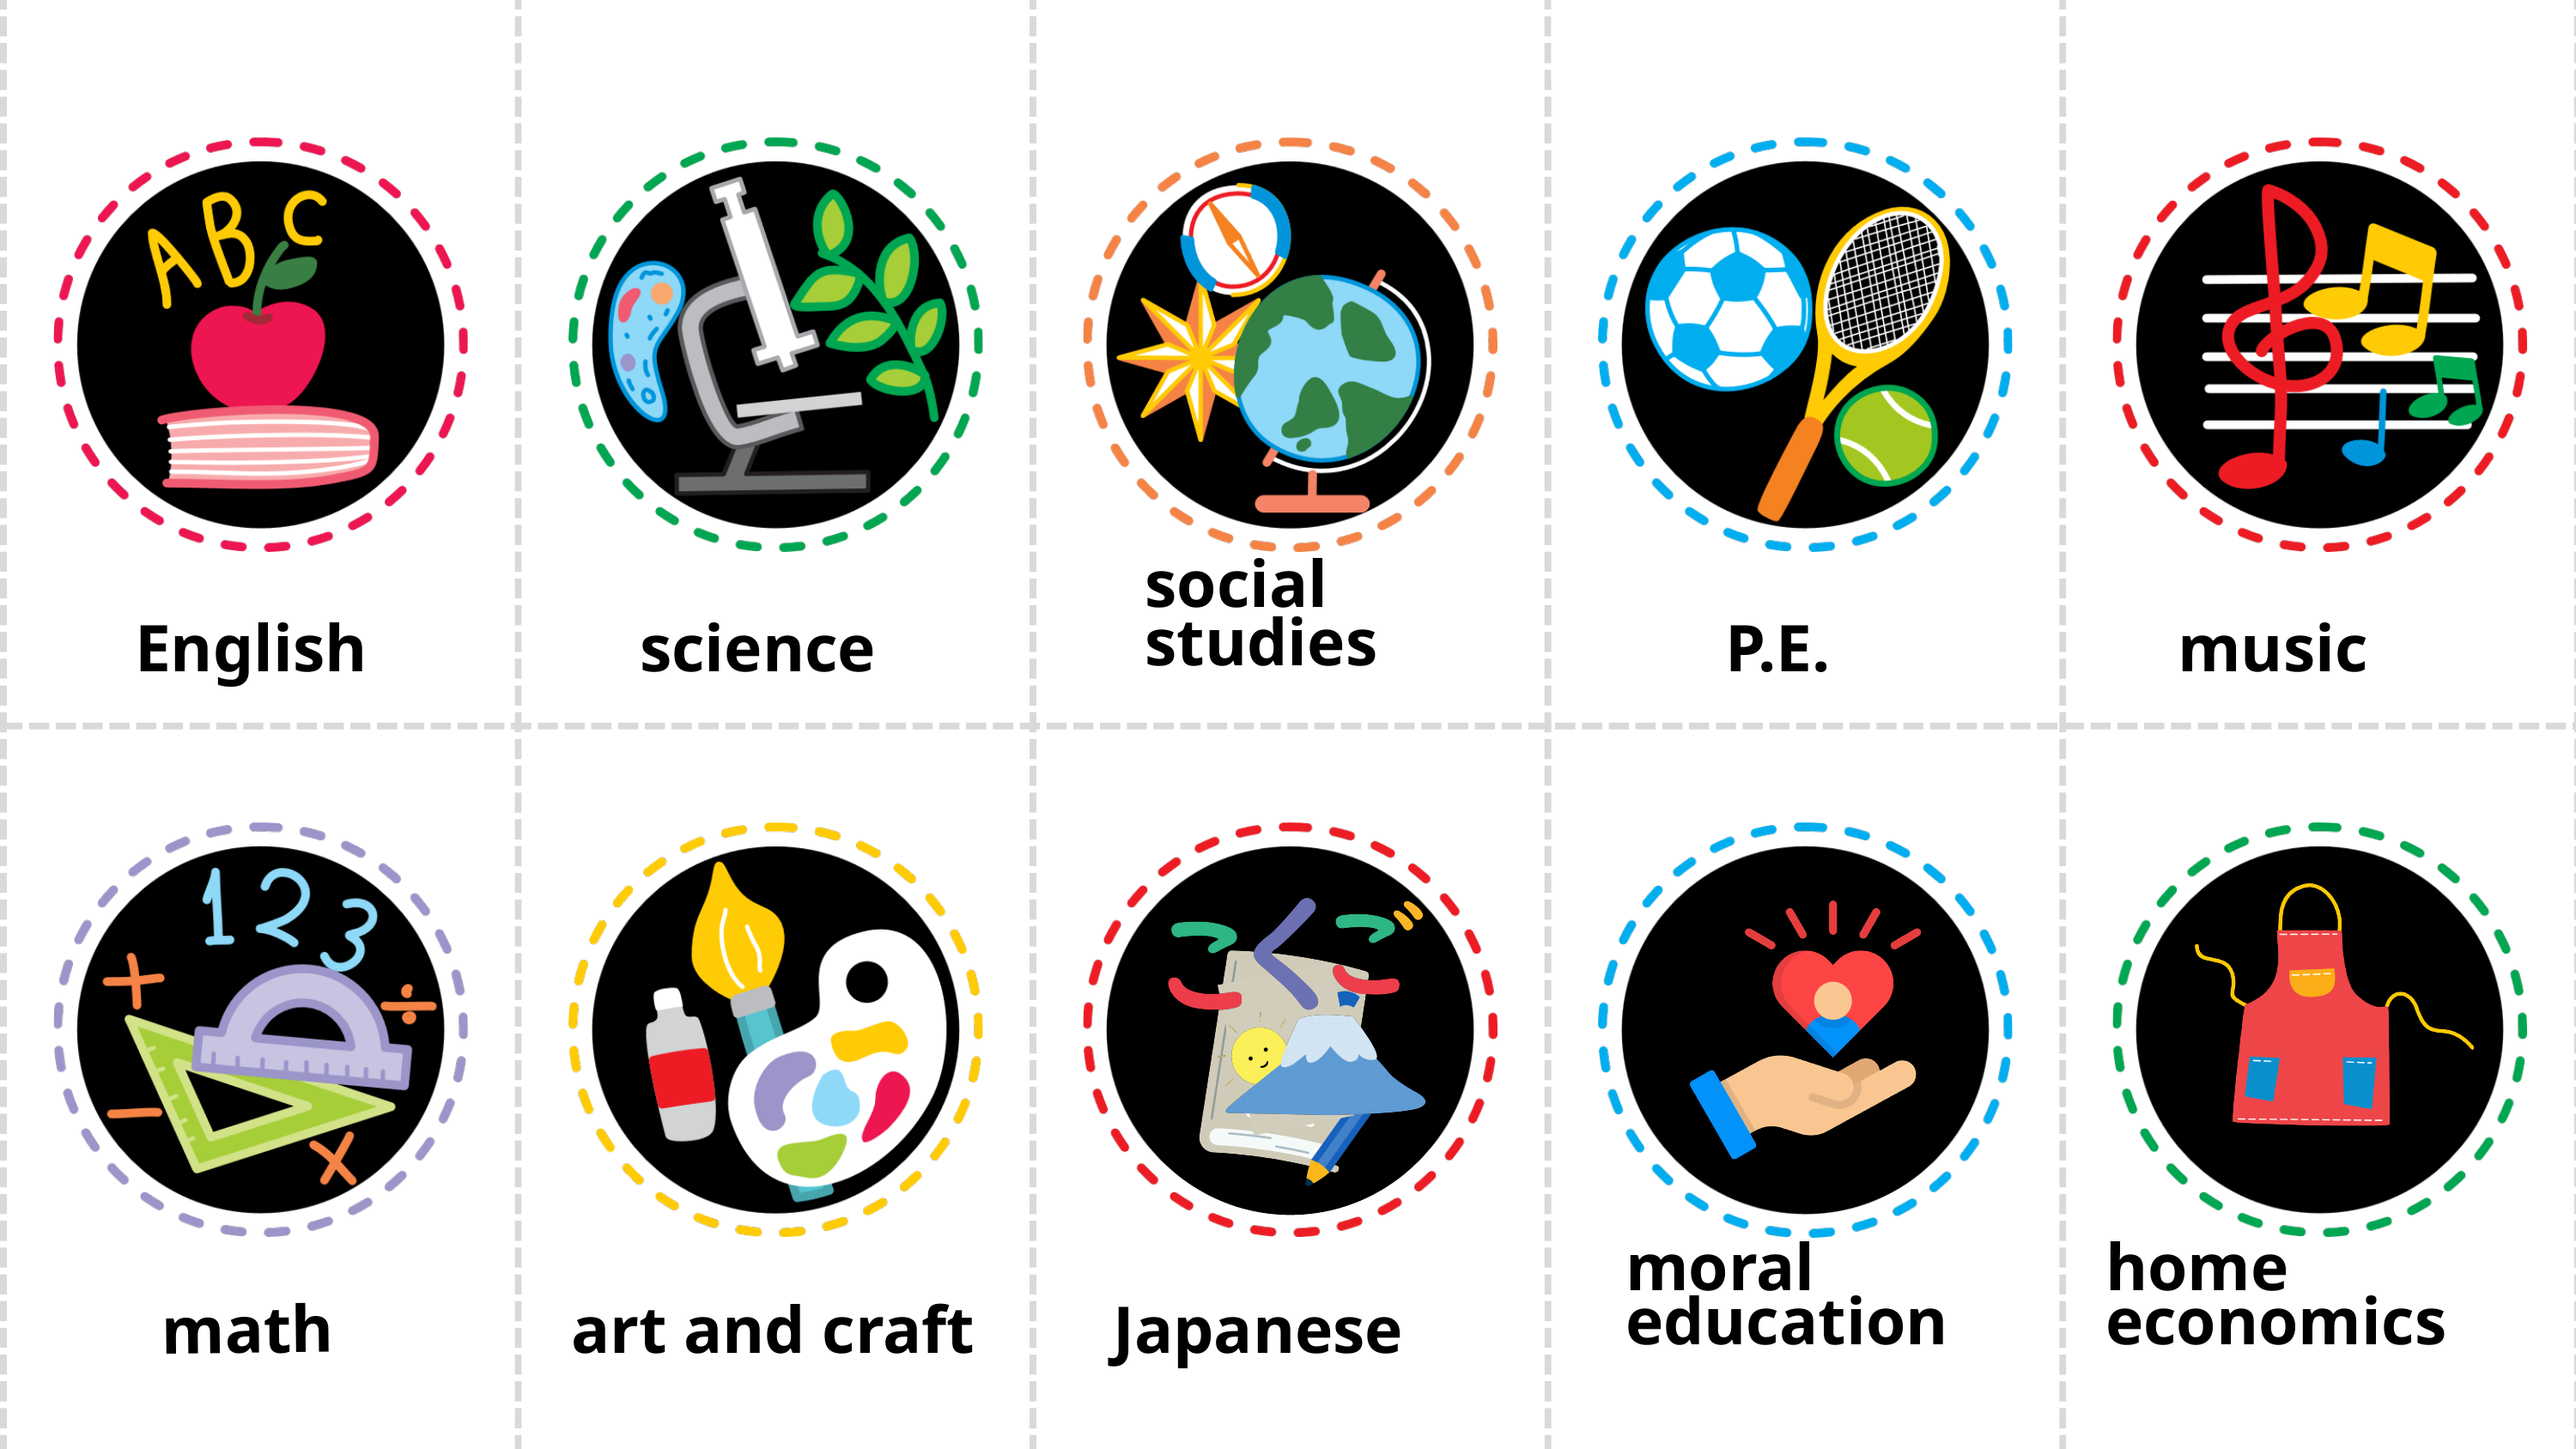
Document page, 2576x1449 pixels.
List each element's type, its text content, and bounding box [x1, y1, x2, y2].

text_box math [161, 1274, 352, 1367]
text_box [568, 822, 983, 1238]
text_box P.E. [1725, 594, 1842, 685]
text_box [1598, 137, 2013, 552]
text_box social studies [1145, 561, 1433, 679]
text_box [53, 822, 468, 1238]
text_box art and craft [571, 1276, 1007, 1367]
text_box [1597, 822, 2013, 1238]
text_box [1083, 822, 1498, 1238]
text_box [1083, 137, 1498, 552]
text_box science [640, 594, 899, 685]
text_box Japanese [1113, 1276, 1445, 1367]
text_box English [135, 594, 390, 685]
text_box [568, 137, 983, 552]
text_box music [2178, 594, 2404, 685]
text_box [53, 137, 468, 552]
text_box moral education [1625, 1249, 1985, 1358]
text_box [2112, 137, 2527, 552]
text_box home economics [2105, 1249, 2494, 1358]
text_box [2112, 822, 2528, 1238]
